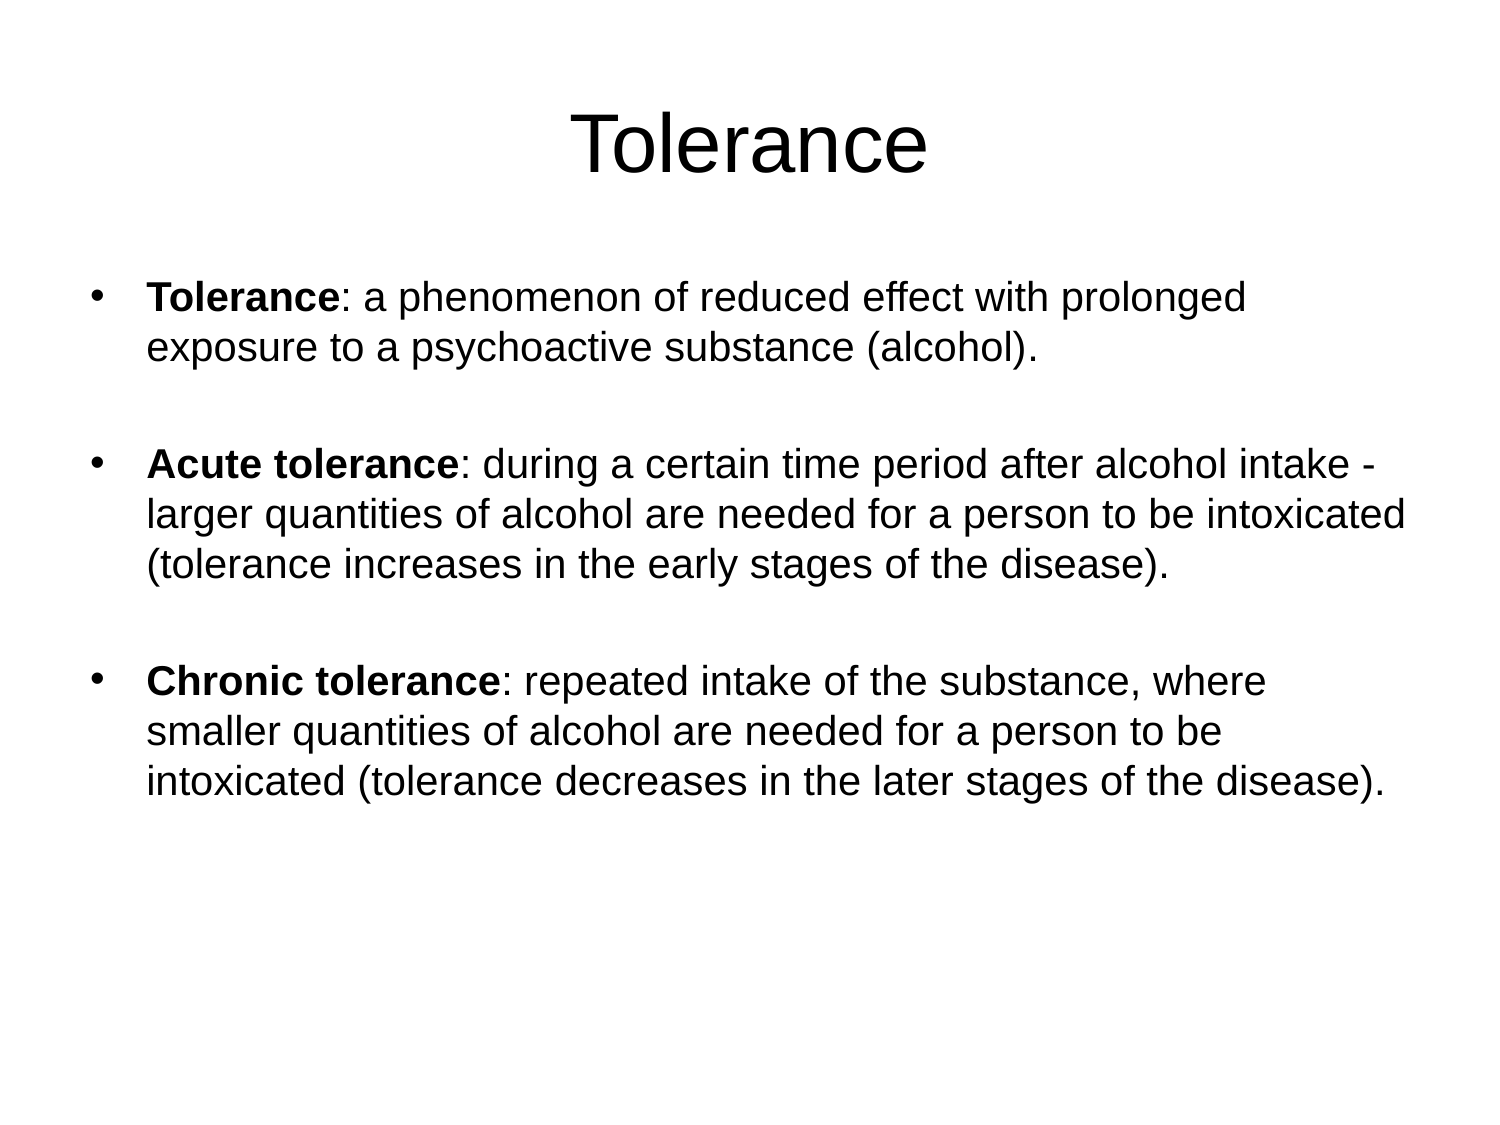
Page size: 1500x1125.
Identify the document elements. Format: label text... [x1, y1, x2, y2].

title Tolerance [75, 45, 1425, 233]
list Tolerance: a phenomenon of reduced effect with prolonged exposure to a psychoactive substance (alcohol). Acute tolerance: during a certain time period after alcohol intake - larger quantities of alcohol are needed for a person to be intoxicated (tolerance increases in the early stages of the disease). Chronic tolerance: repeated intake of the substance, where smaller quantities of alcohol are needed for a person to be intoxicated (tolerance decreases in the later stages of the disease). [75, 262, 1425, 1005]
